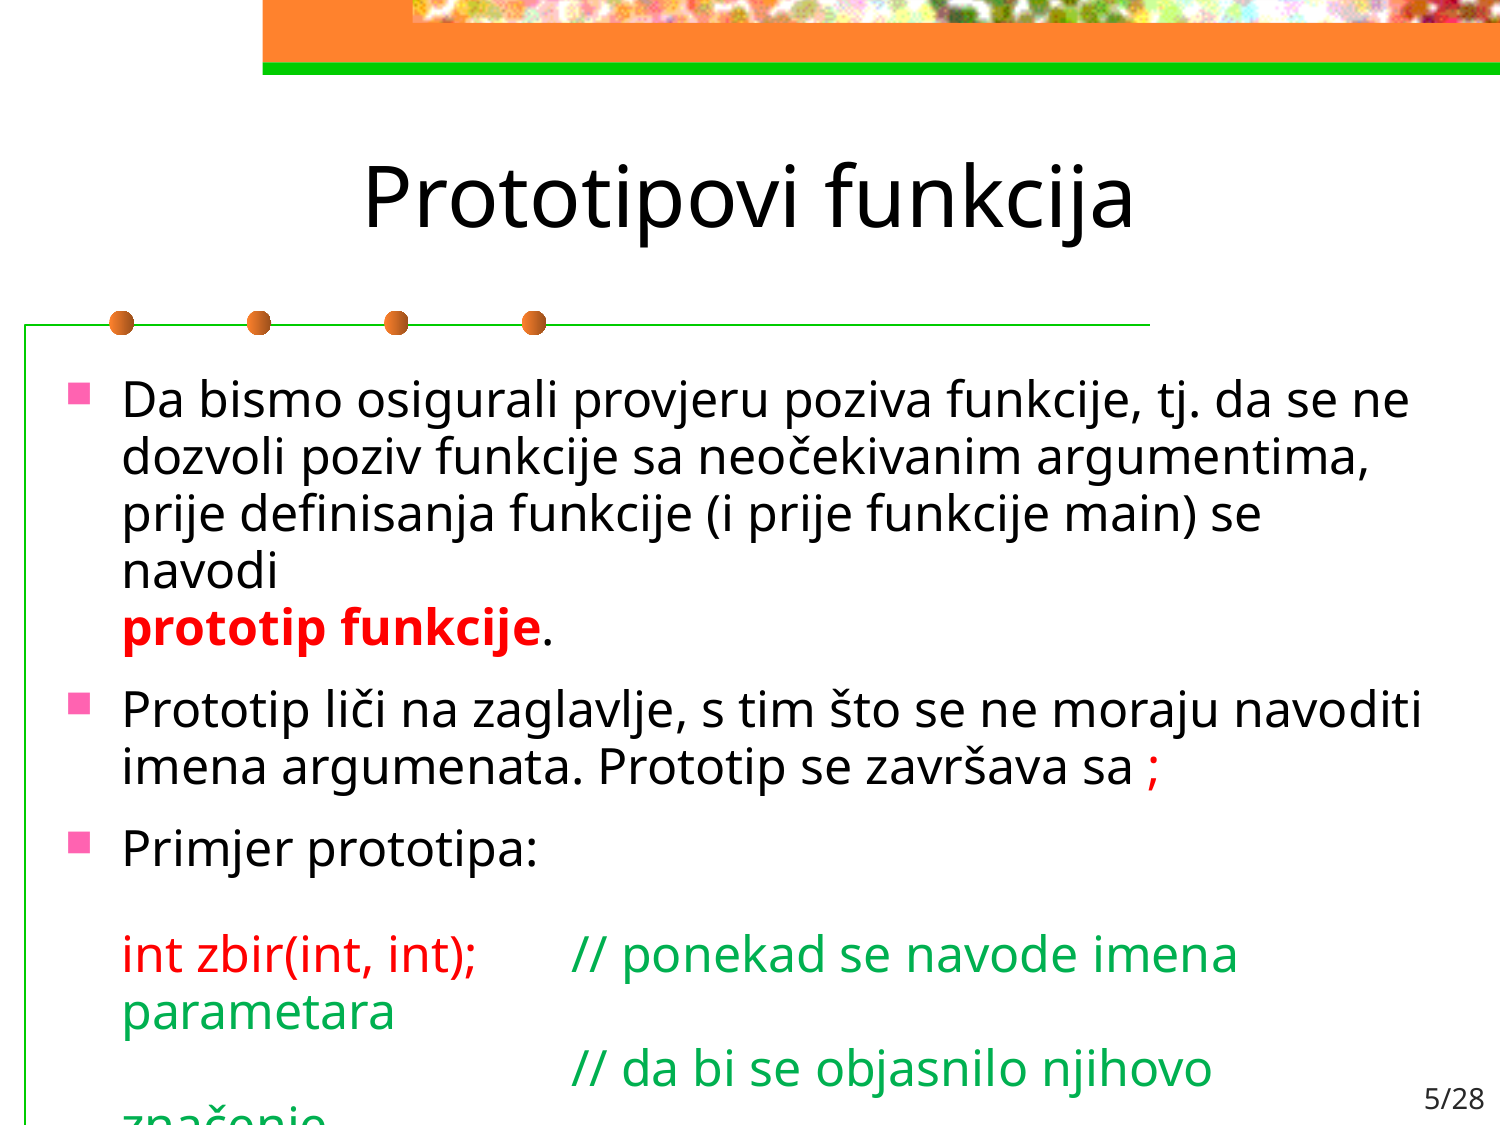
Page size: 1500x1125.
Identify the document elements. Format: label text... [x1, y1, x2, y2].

text_box 5/28 [1374, 1072, 1500, 1123]
picture [412, 0, 1500, 23]
list Da bismo osigurali provjeru poziva funkcije, tj. da se ne dozvoli poziv funkcije sa neočekivanim argumentima, prije definisanja funkcije (i prije funkcije main) se navodi prototip funkcije. Prototip liči na zaglavlje, s tim što se ne moraju navoditi imena argumenata. Prototip se završava sa ; Primjer prototipa: int zbir(int, int); // ponekad se navode imena parametara // da bi se objasnilo njihovo značenje [50, 364, 1447, 1040]
title Prototipovi funkcija [31, 99, 1469, 288]
